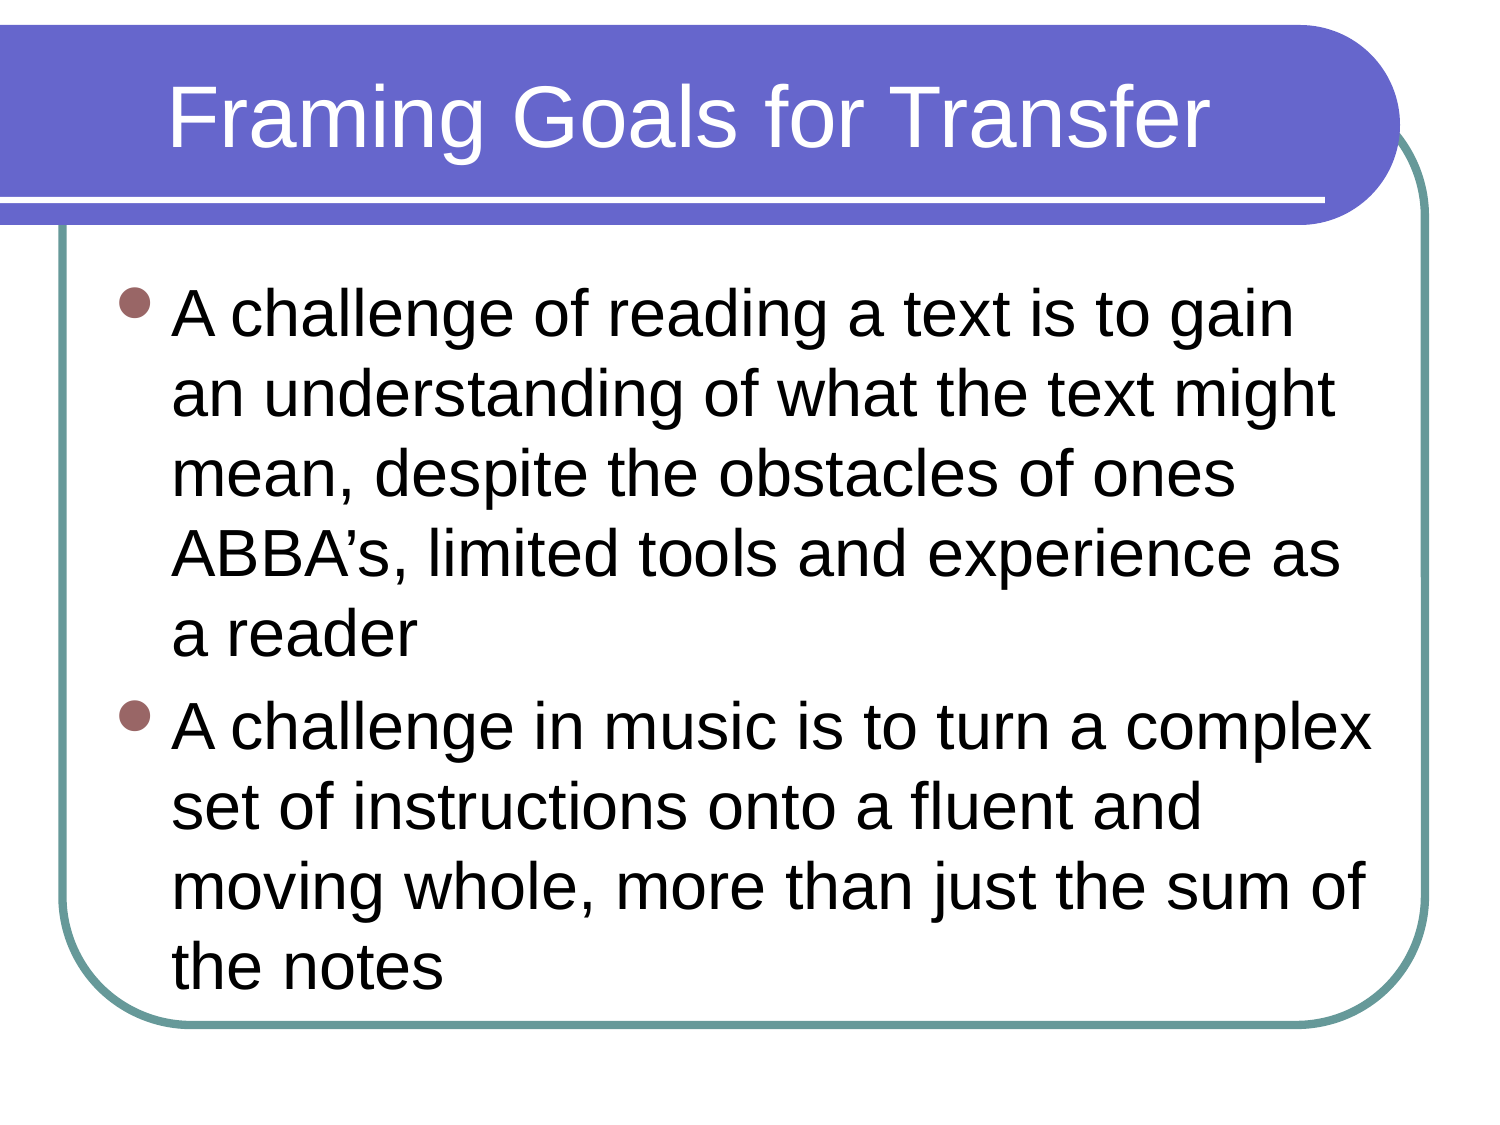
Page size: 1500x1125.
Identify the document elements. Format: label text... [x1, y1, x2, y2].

title Framing Goals for Transfer [31, 37, 1348, 188]
list A challenge of reading a text is to gain an understanding of what the text might mean, despite the obstacles of ones ABBA’s, limited tools and experience as a reader A challenge in music is to turn a complex set of instructions onto a fluent and moving whole, more than just the sum of the notes [99, 262, 1401, 1026]
